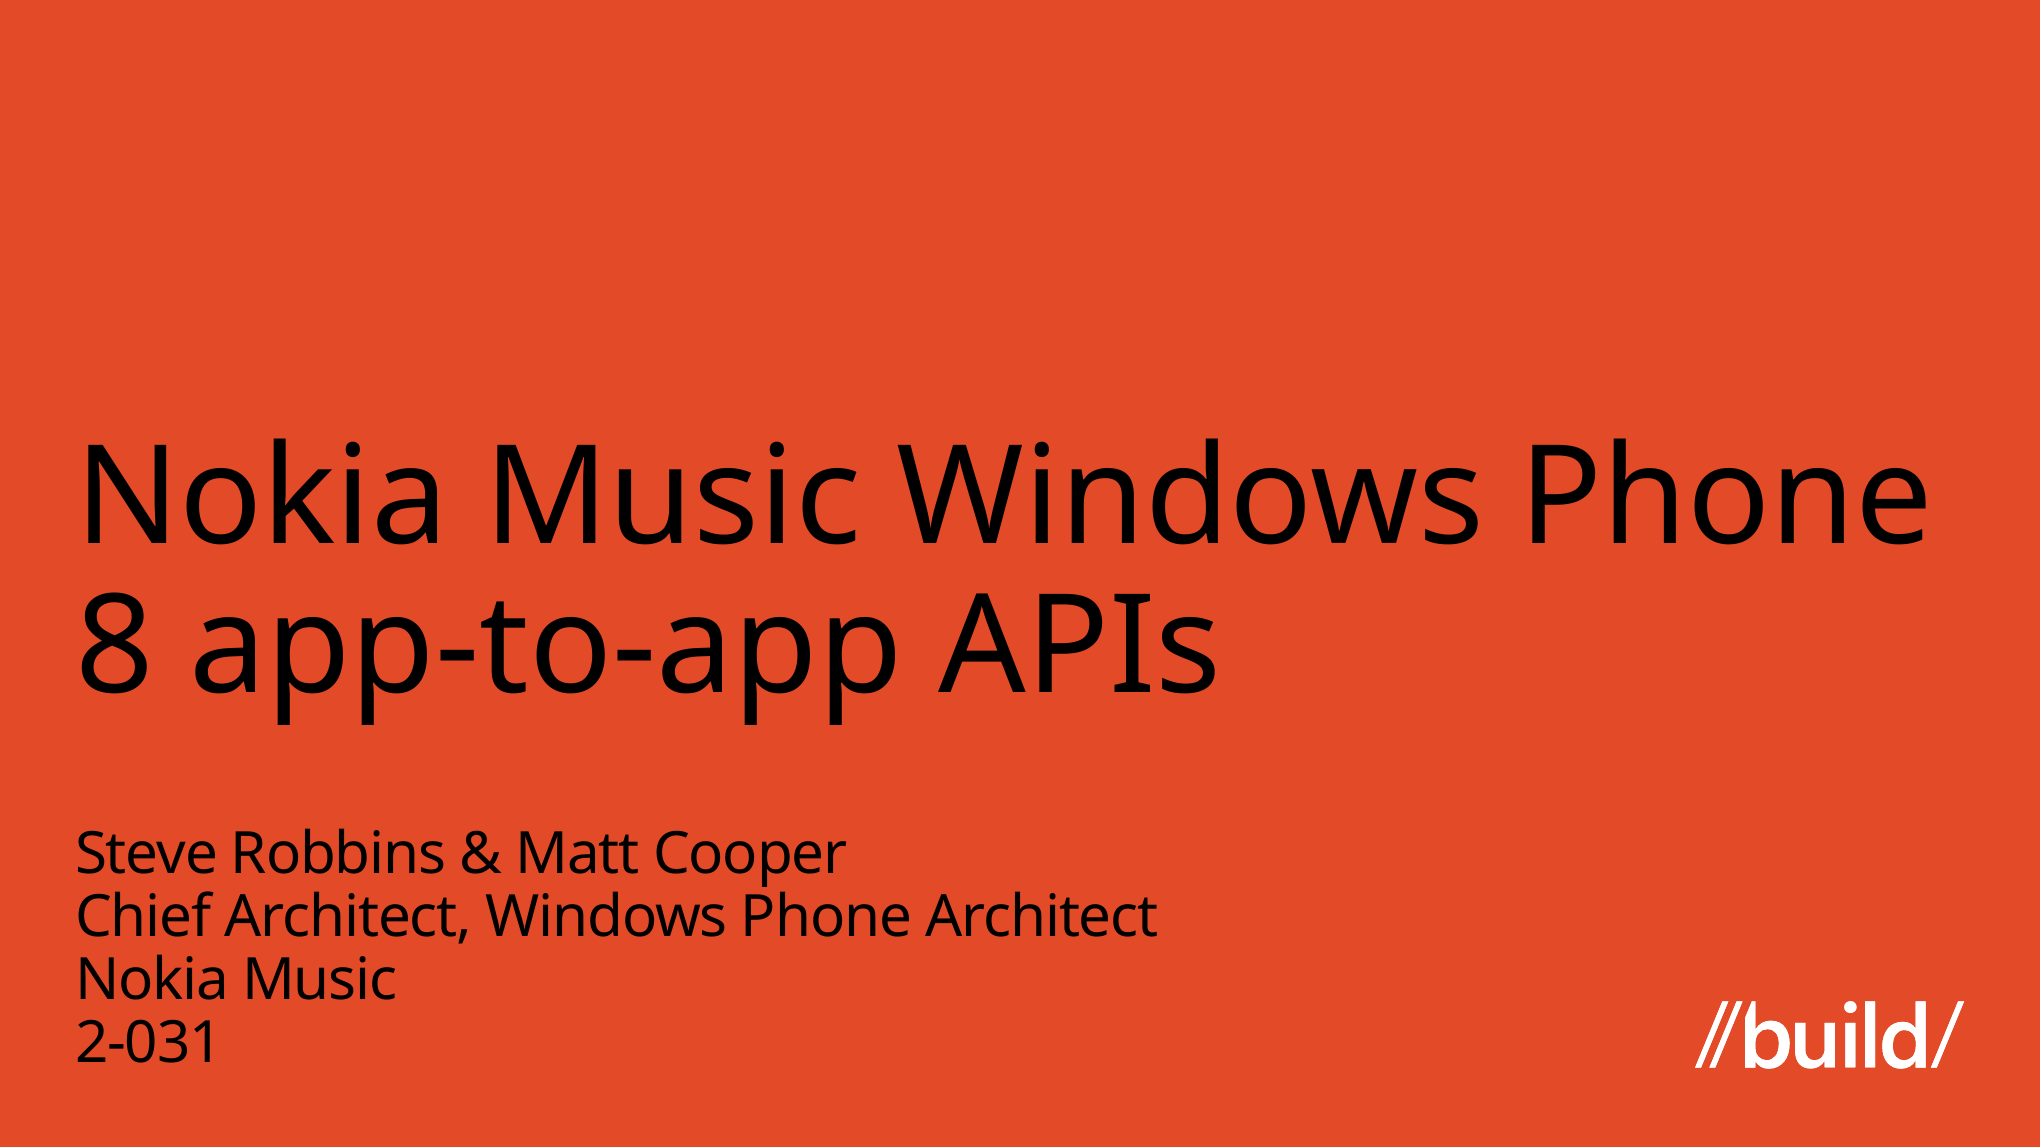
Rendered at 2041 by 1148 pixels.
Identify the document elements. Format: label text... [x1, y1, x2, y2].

title Nokia Music Windows Phone 8 app-to-app APIs [45, 498, 1996, 649]
subtitle Steve Robbins & Matt Cooper Chief Architect, Windows Phone Architect Nokia Music 2-031 [45, 948, 1246, 1099]
